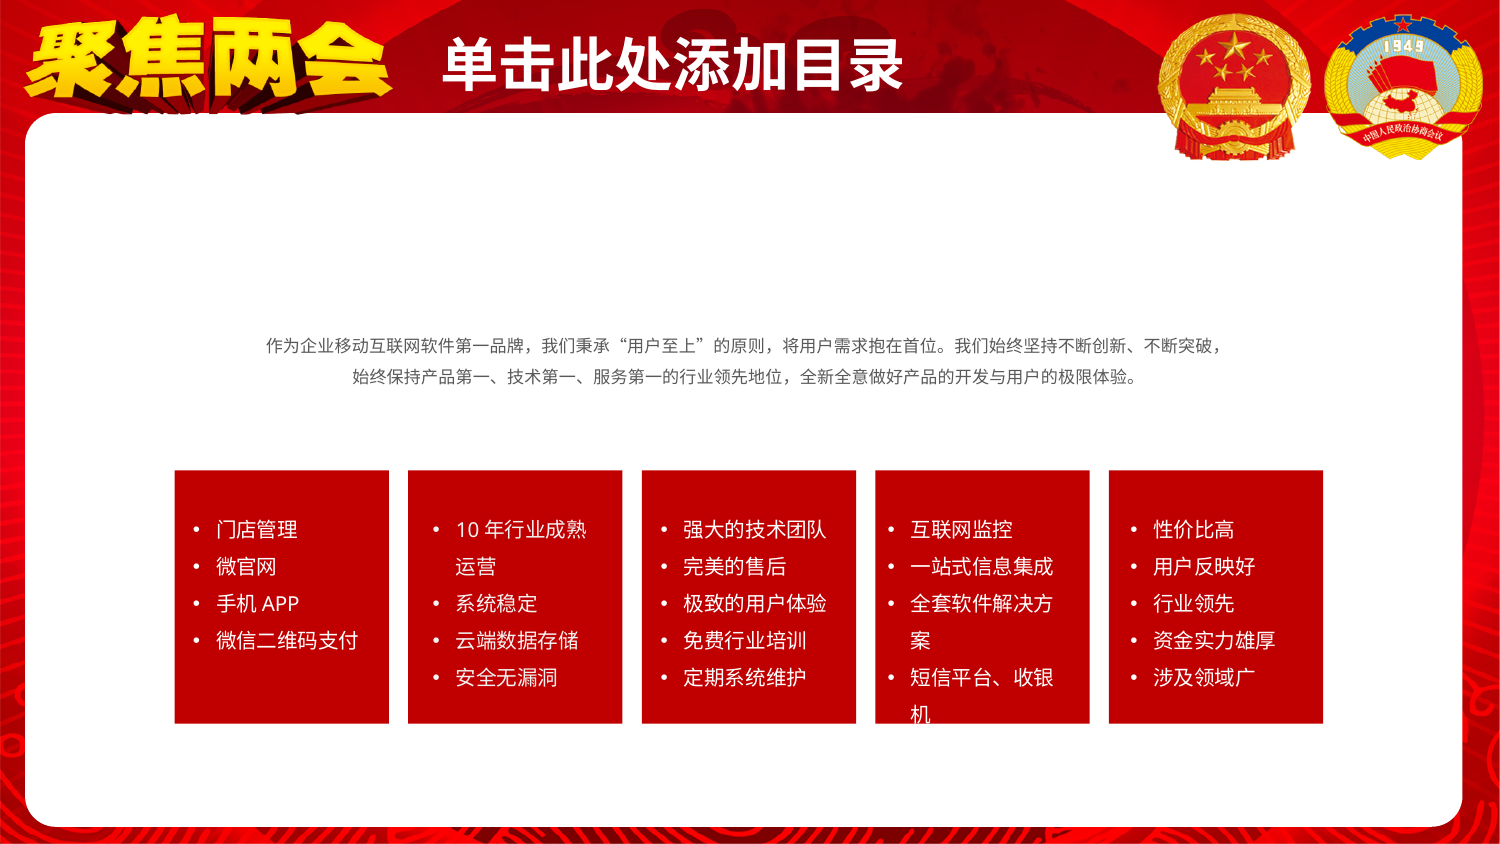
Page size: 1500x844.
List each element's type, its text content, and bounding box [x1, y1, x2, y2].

text_box [173, 469, 390, 725]
text_box [874, 469, 1091, 725]
text_box 互联网监控 一站式信息集成 全套软件解决方案 短信平台、收银机 [872, 497, 1088, 734]
text_box 强大的技术团队 完美的售后 极致的用户体验 免费行业培训 定期系统维护 [645, 497, 843, 698]
text_box 性价比高 用户反映好 行业领先 资金实力雄厚 涉及领域广 [1115, 497, 1312, 698]
text_box 门店管理 微官网 手机APP 微信二维码支付 [178, 497, 375, 660]
text_box 作为企业移动互联网软件第一品牌，我们秉承“用户至上”的原则，将用户需求抱在首位。我们始终坚持不断创新、不断突破，始终保持产品第一、技术第一、服务第一的行业领先地位，全新全意做好产品的开发与用户的极限体验。 [251, 320, 1246, 392]
picture [0, 0, 1500, 844]
text_box [1108, 469, 1324, 725]
text_box [407, 469, 623, 725]
text_box 10年行业成熟运营 系统稳定 云端数据存储 安全无漏洞 [417, 497, 613, 698]
text_box [641, 469, 857, 725]
